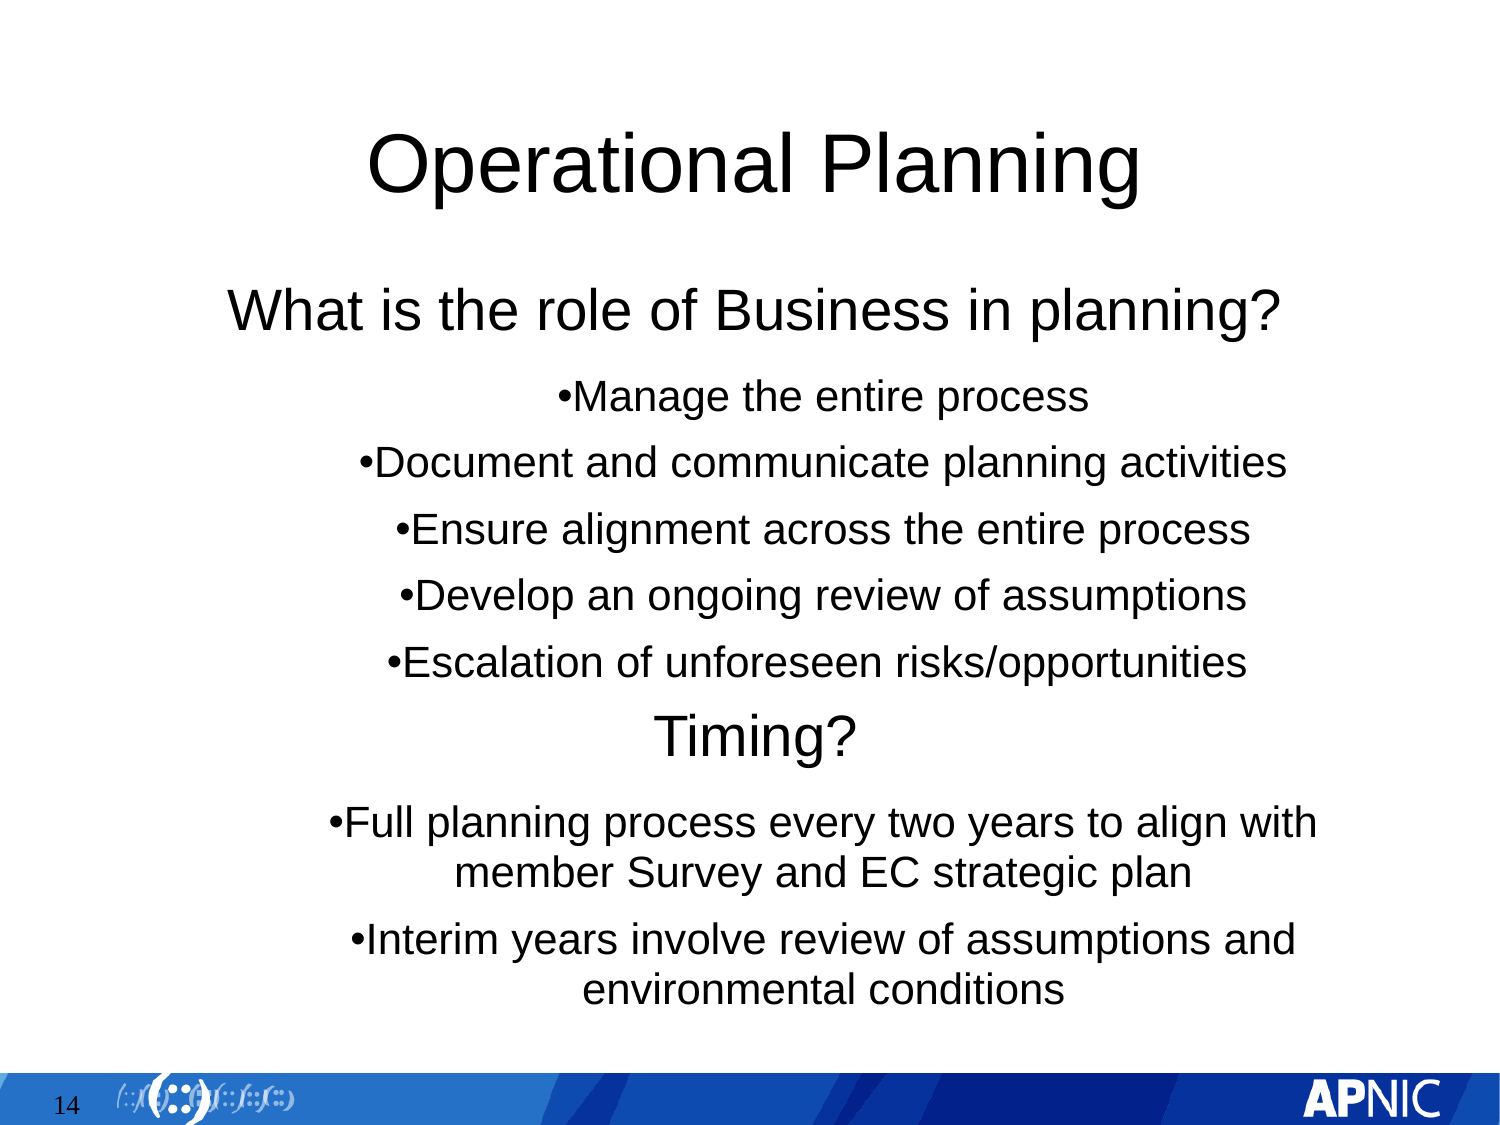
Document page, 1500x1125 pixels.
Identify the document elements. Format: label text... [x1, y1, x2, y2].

picture [0, 1069, 1500, 1125]
slide_number 14 [15, 1087, 81, 1119]
subtitle What is the role of Business in planning? Manage the entire process Document and communicate planning activities Ensure alignment across the entire process Develop an ongoing review of assumptions Escalation of unforeseen risks/opportunities Timing? Full planning process every two years to align with member Survey and EC strategic plan Interim years involve review of assumptions and environmental conditions [116, 269, 1395, 1102]
title Operational Planning [116, 70, 1393, 259]
